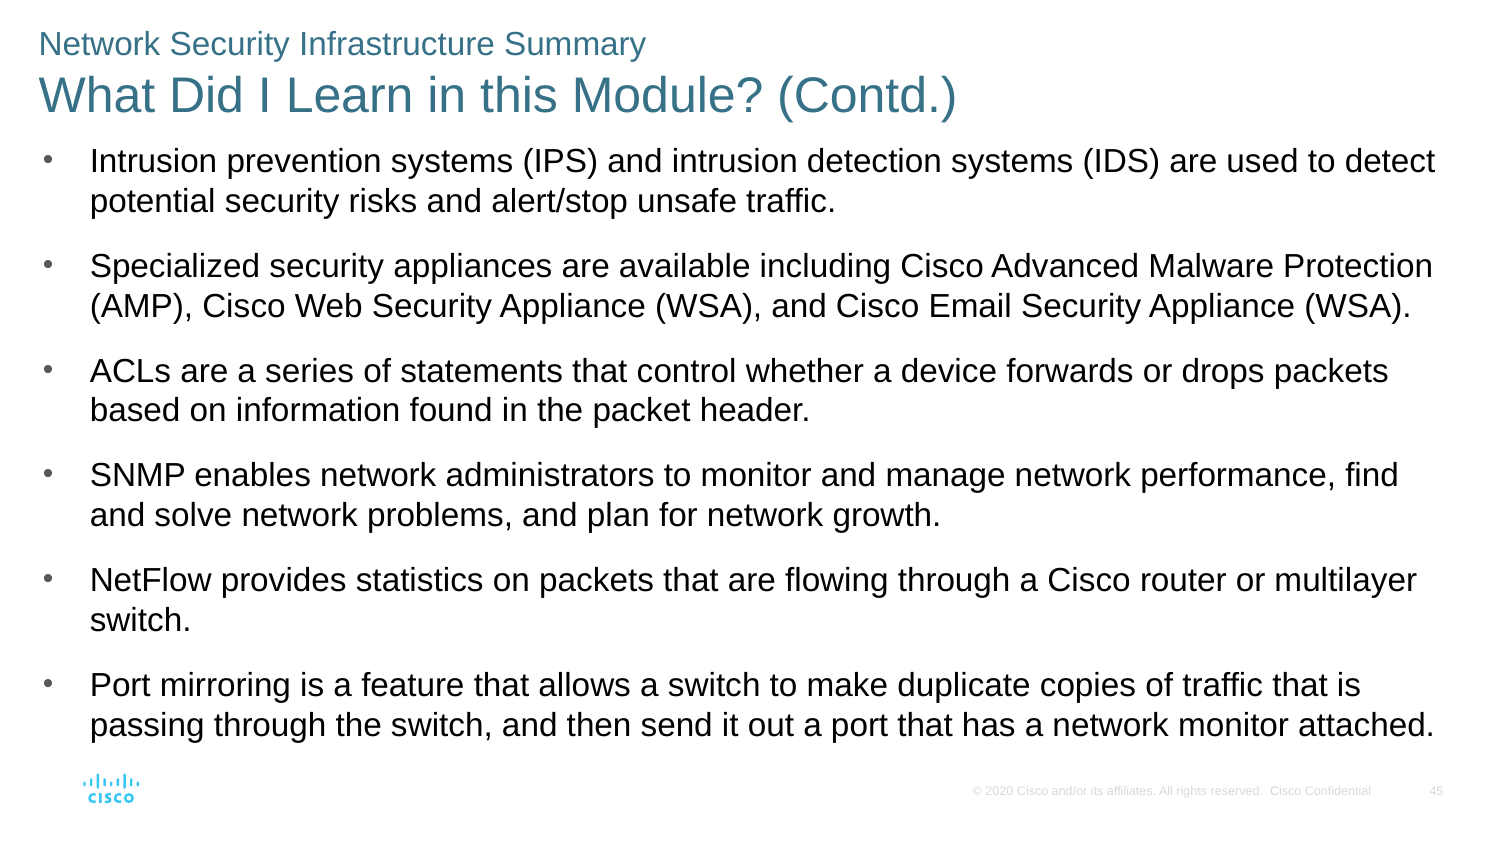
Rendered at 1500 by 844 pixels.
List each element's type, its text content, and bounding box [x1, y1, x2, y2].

list Intrusion prevention systems (IPS) and intrusion detection systems (IDS) are used to detect potential security risks and alert/stop unsafe traffic. Specialized security appliances are available including Cisco Advanced Malware Protection (AMP), Cisco Web Security Appliance (WSA), and Cisco Email Security Appliance (WSA). ACLs are a series of statements that control whether a device forwards or drops packets based on information found in the packet header. SNMP enables network administrators to monitor and manage network performance, find and solve network problems, and plan for network growth. NetFlow provides statistics on packets that are flowing through a Cisco router or multilayer switch. Port mirroring is a feature that allows a switch to make duplicate copies of traffic that is passing through the switch, and then send it out a port that has a network monitor attached. [27, 131, 1489, 770]
text_box Network Security Infrastructure Summary What Did I Learn in this Module? (Contd.) [23, 10, 1500, 135]
